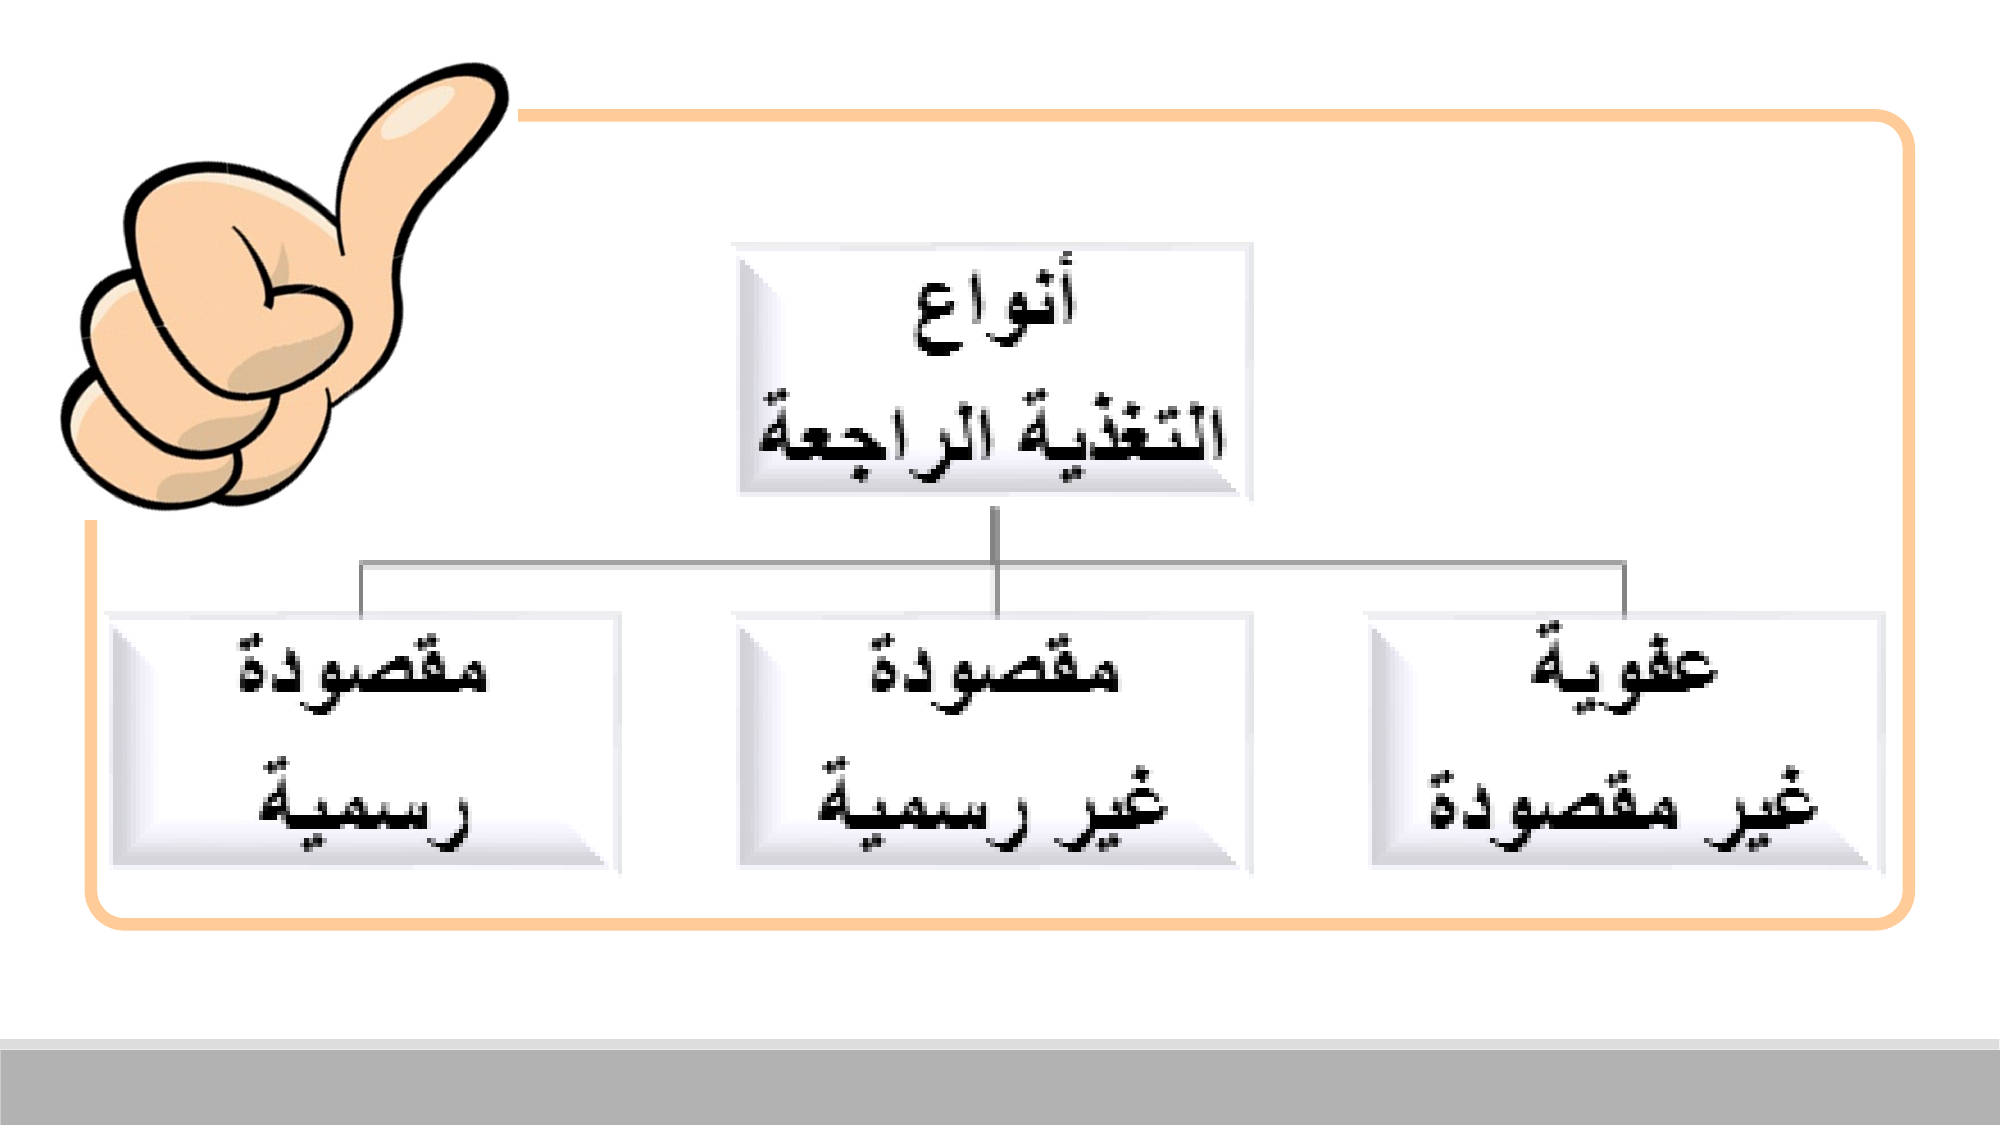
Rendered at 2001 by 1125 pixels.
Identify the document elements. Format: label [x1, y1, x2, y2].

picture [53, 55, 1910, 925]
